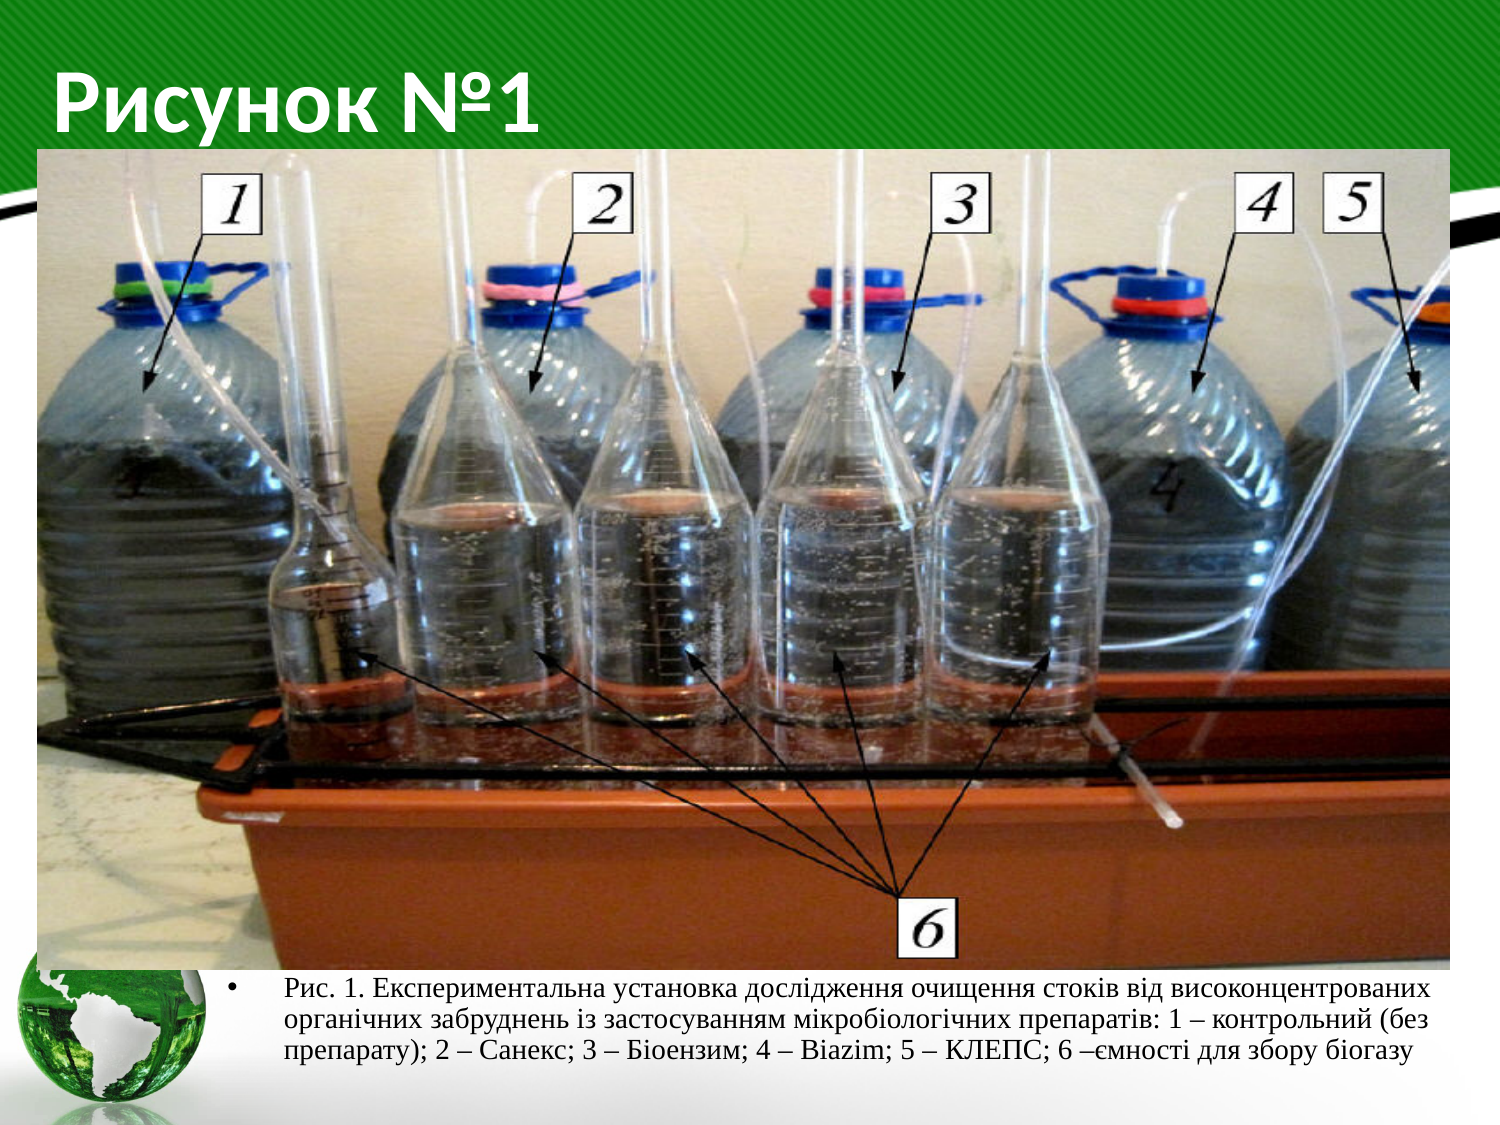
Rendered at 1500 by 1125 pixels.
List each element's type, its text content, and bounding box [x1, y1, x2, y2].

picture [0, 0, 1500, 1125]
title Рисунок №1 [37, 8, 1463, 183]
list Рис. 1. Експериментальна установка дослідження очищення стоків від високонцентрованих органічних забруднень із застосуванням мікробіологічних препаратів: 1 – контрольний (без препарату); 2 – Санекс; 3 – Біоензим; 4 – Biazim; 5 – КЛЕПС; 6 –ємності для збору біогазу [212, 374, 1463, 1125]
